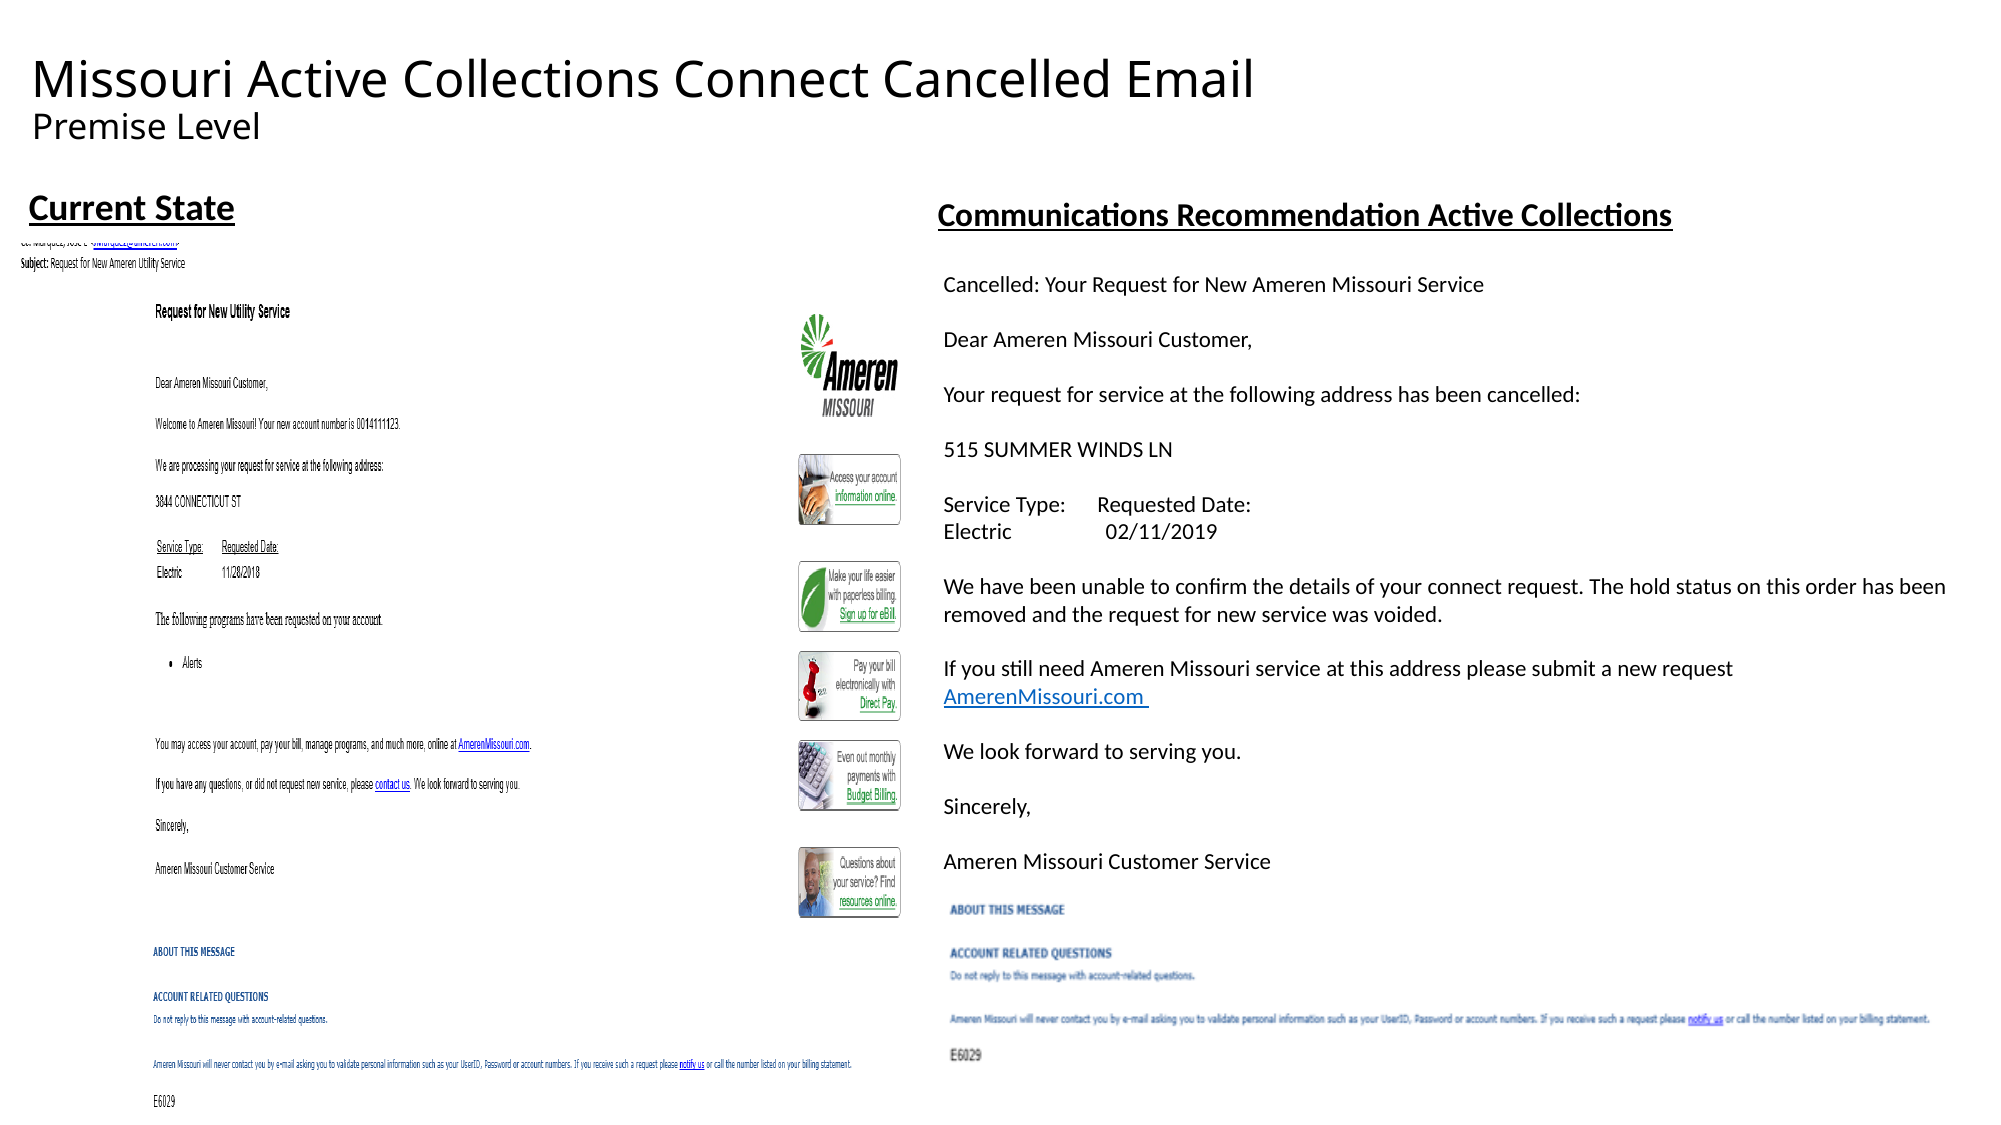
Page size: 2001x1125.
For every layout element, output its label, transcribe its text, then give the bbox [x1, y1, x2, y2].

text_box Cancelled: Your Request for New Ameren Missouri Service Dear Ameren Missouri Customer, Your request for service at the following address has been cancelled: 515 SUMMER WINDS LN Service Type: Requested Date: Electric 02/11/2019 We have been unable to confirm the details of your connect request. The hold status on this order has been removed and the request for new service was voided. If you still need Ameren Missouri service at this address please submit a new request AmerenMissouri.com We look forward to serving you. Sincerely, Ameren Missouri Customer Service [928, 262, 2000, 882]
picture [902, 882, 1953, 1067]
text_box Communications Recommendation Active Collections [923, 185, 1689, 241]
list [16, 243, 919, 1125]
text_box Current State [13, 175, 251, 236]
title Missouri Active Collections Connect Cancelled Email Premise Level [16, 46, 2000, 155]
